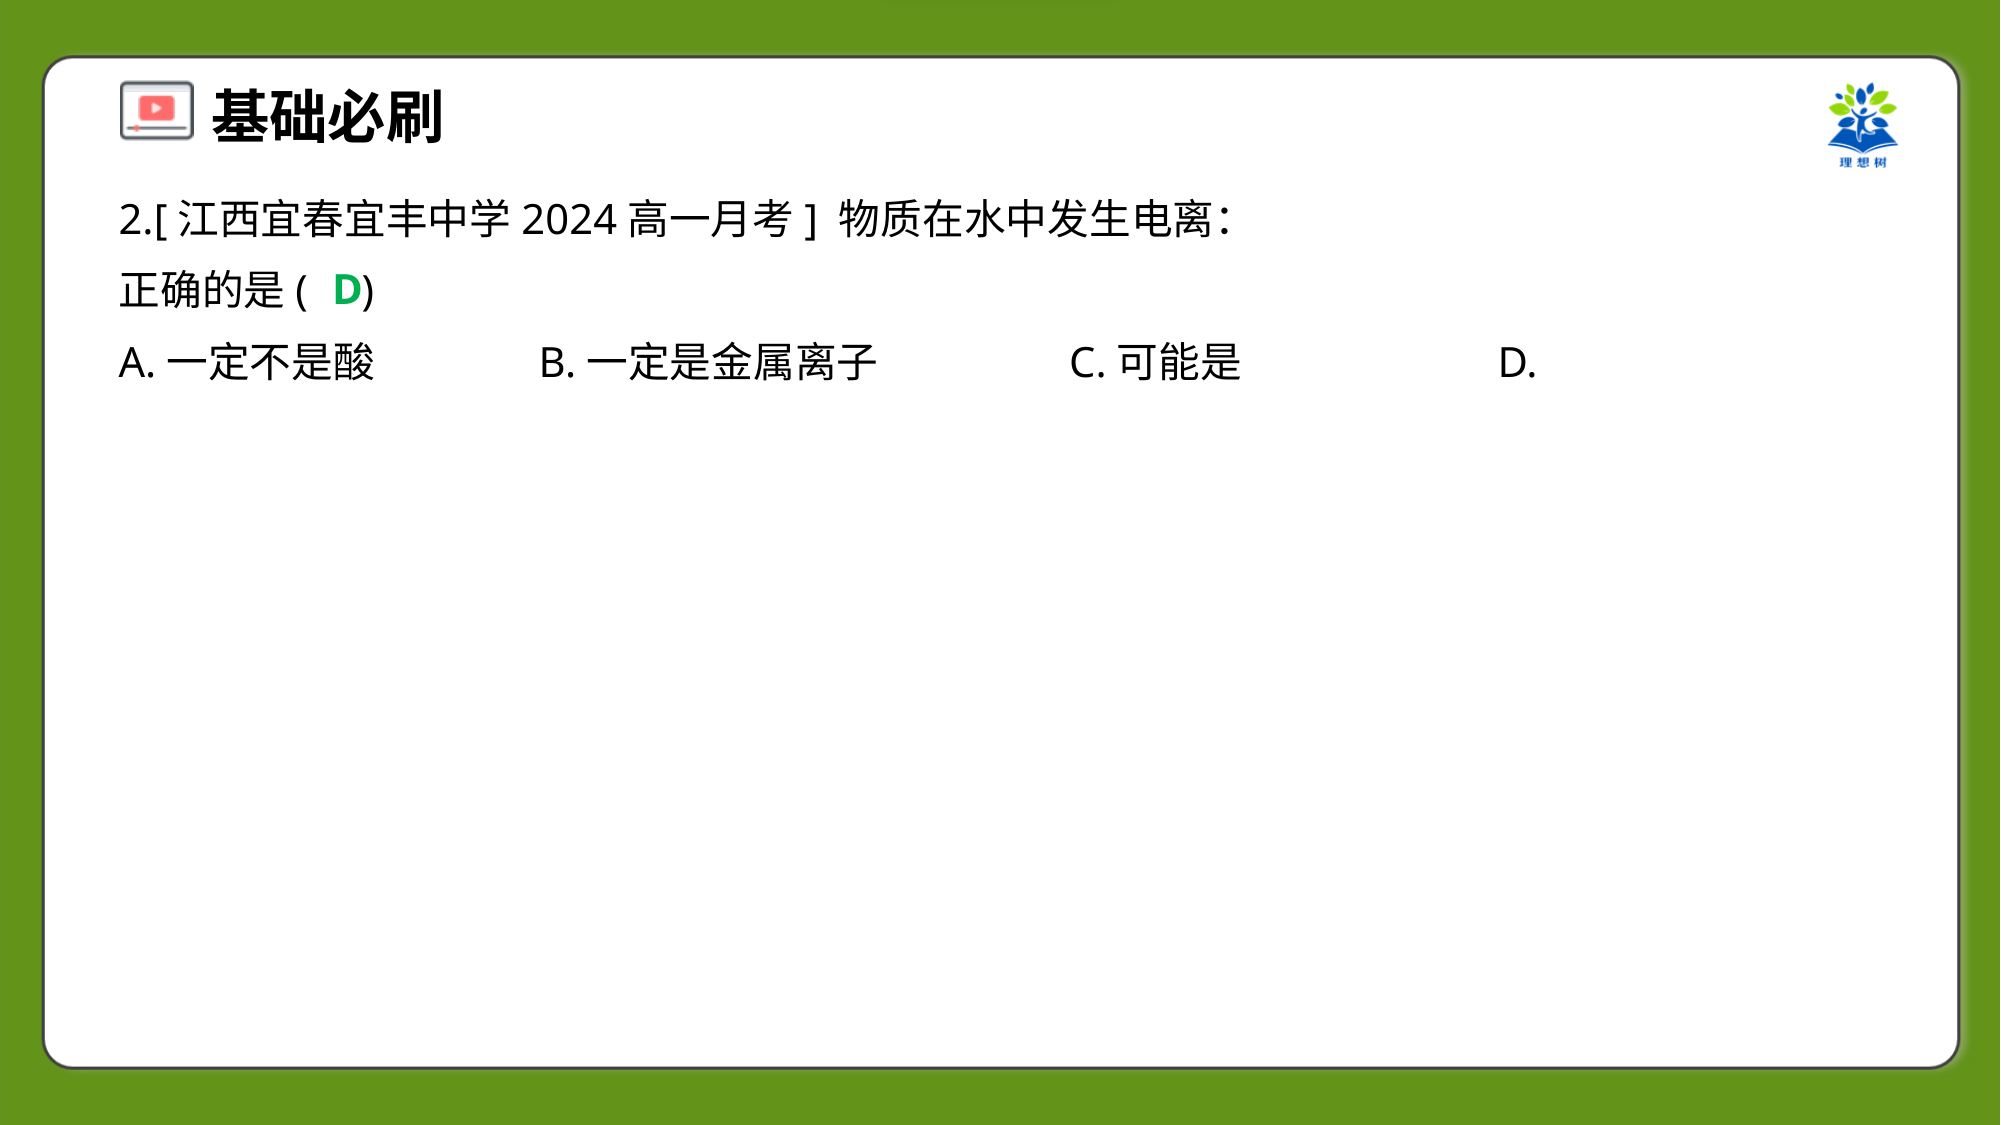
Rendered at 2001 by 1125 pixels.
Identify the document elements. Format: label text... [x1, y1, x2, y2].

picture [0, 0, 2000, 1125]
text_box D [315, 239, 380, 305]
